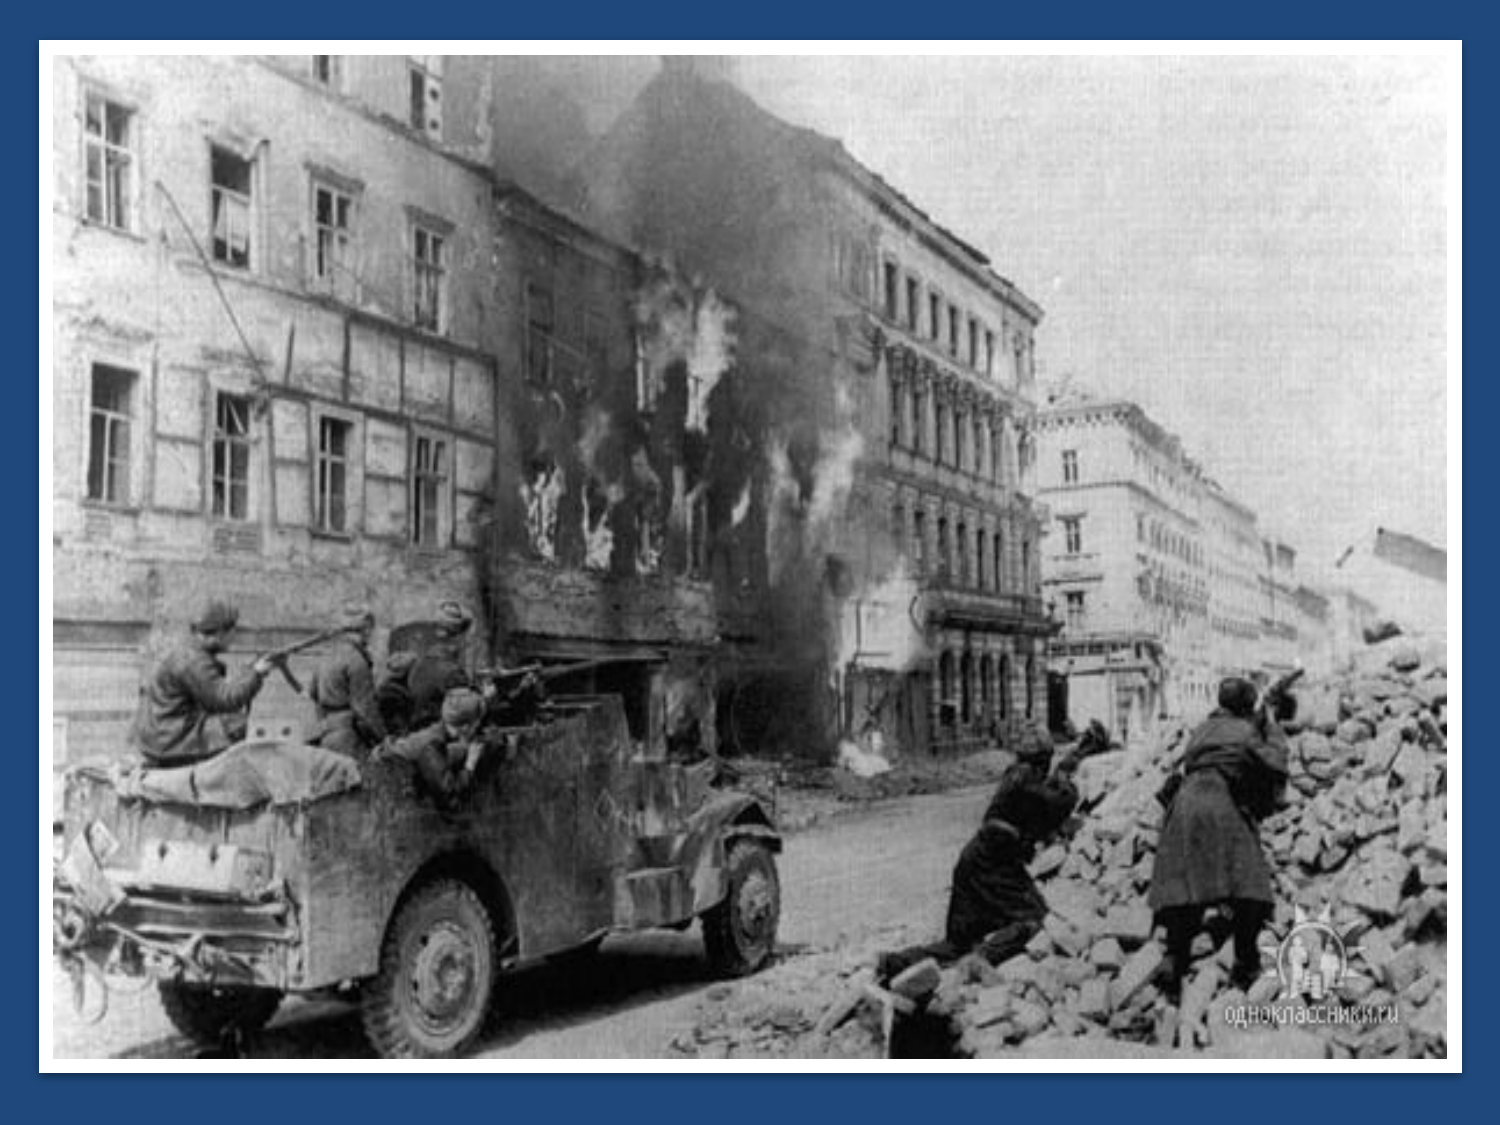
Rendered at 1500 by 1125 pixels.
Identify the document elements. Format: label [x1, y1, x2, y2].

picture [52, 54, 1448, 1059]
